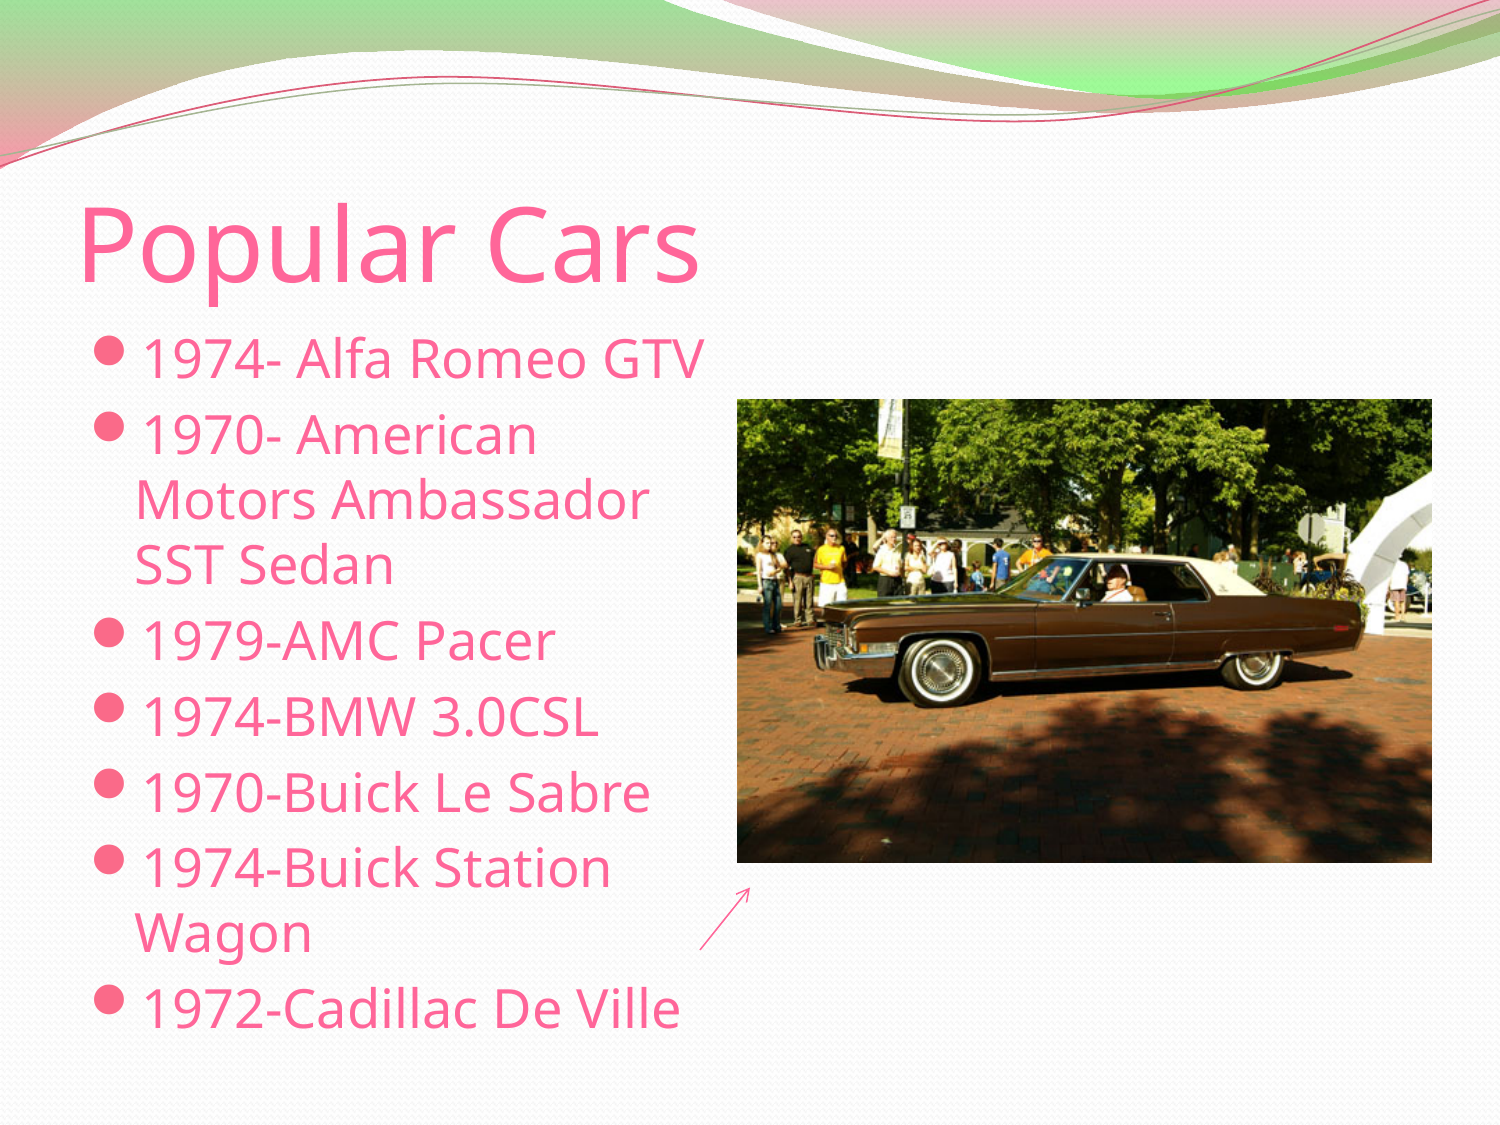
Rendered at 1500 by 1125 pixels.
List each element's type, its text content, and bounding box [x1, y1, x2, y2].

list 1974- Alfa Romeo GTV 1970- American Motors Ambassador SST Sedan 1979-AMC Pacer 1974-BMW 3.0CSL 1970-Buick Le Sabre 1974-Buick Station Wagon 1972-Cadillac De Ville [75, 317, 725, 1038]
picture [737, 399, 1433, 863]
title Popular Cars [75, 115, 1425, 303]
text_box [693, 893, 757, 944]
